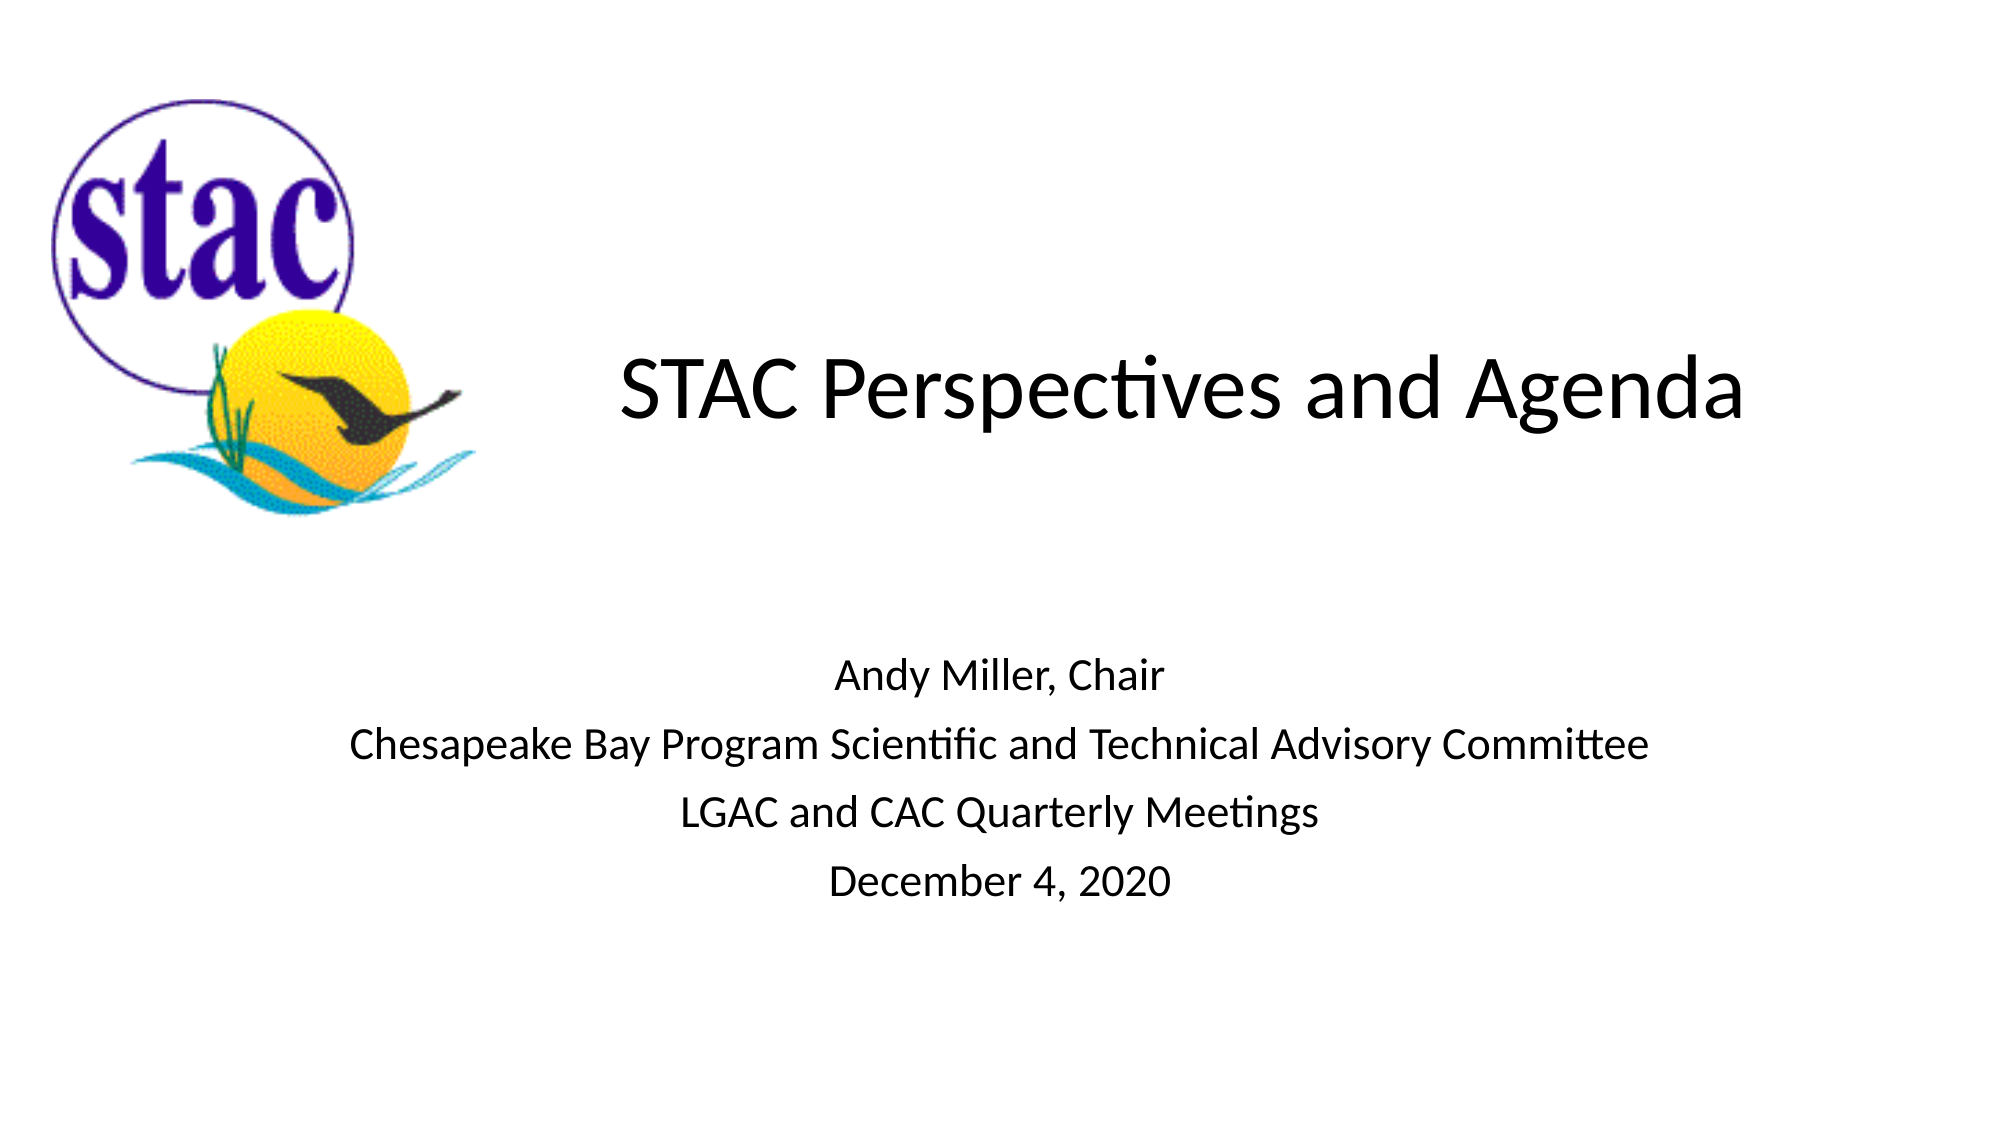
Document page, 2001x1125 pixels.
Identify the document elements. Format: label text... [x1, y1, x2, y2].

picture [51, 99, 476, 526]
title STAC Perspectives and Agenda [476, 312, 1893, 446]
subtitle Andy Miller, Chair Chesapeake Bay Program Scientific and Technical Advisory Committee LGAC and CAC Quarterly Meetings December 4, 2020 [249, 643, 1750, 915]
